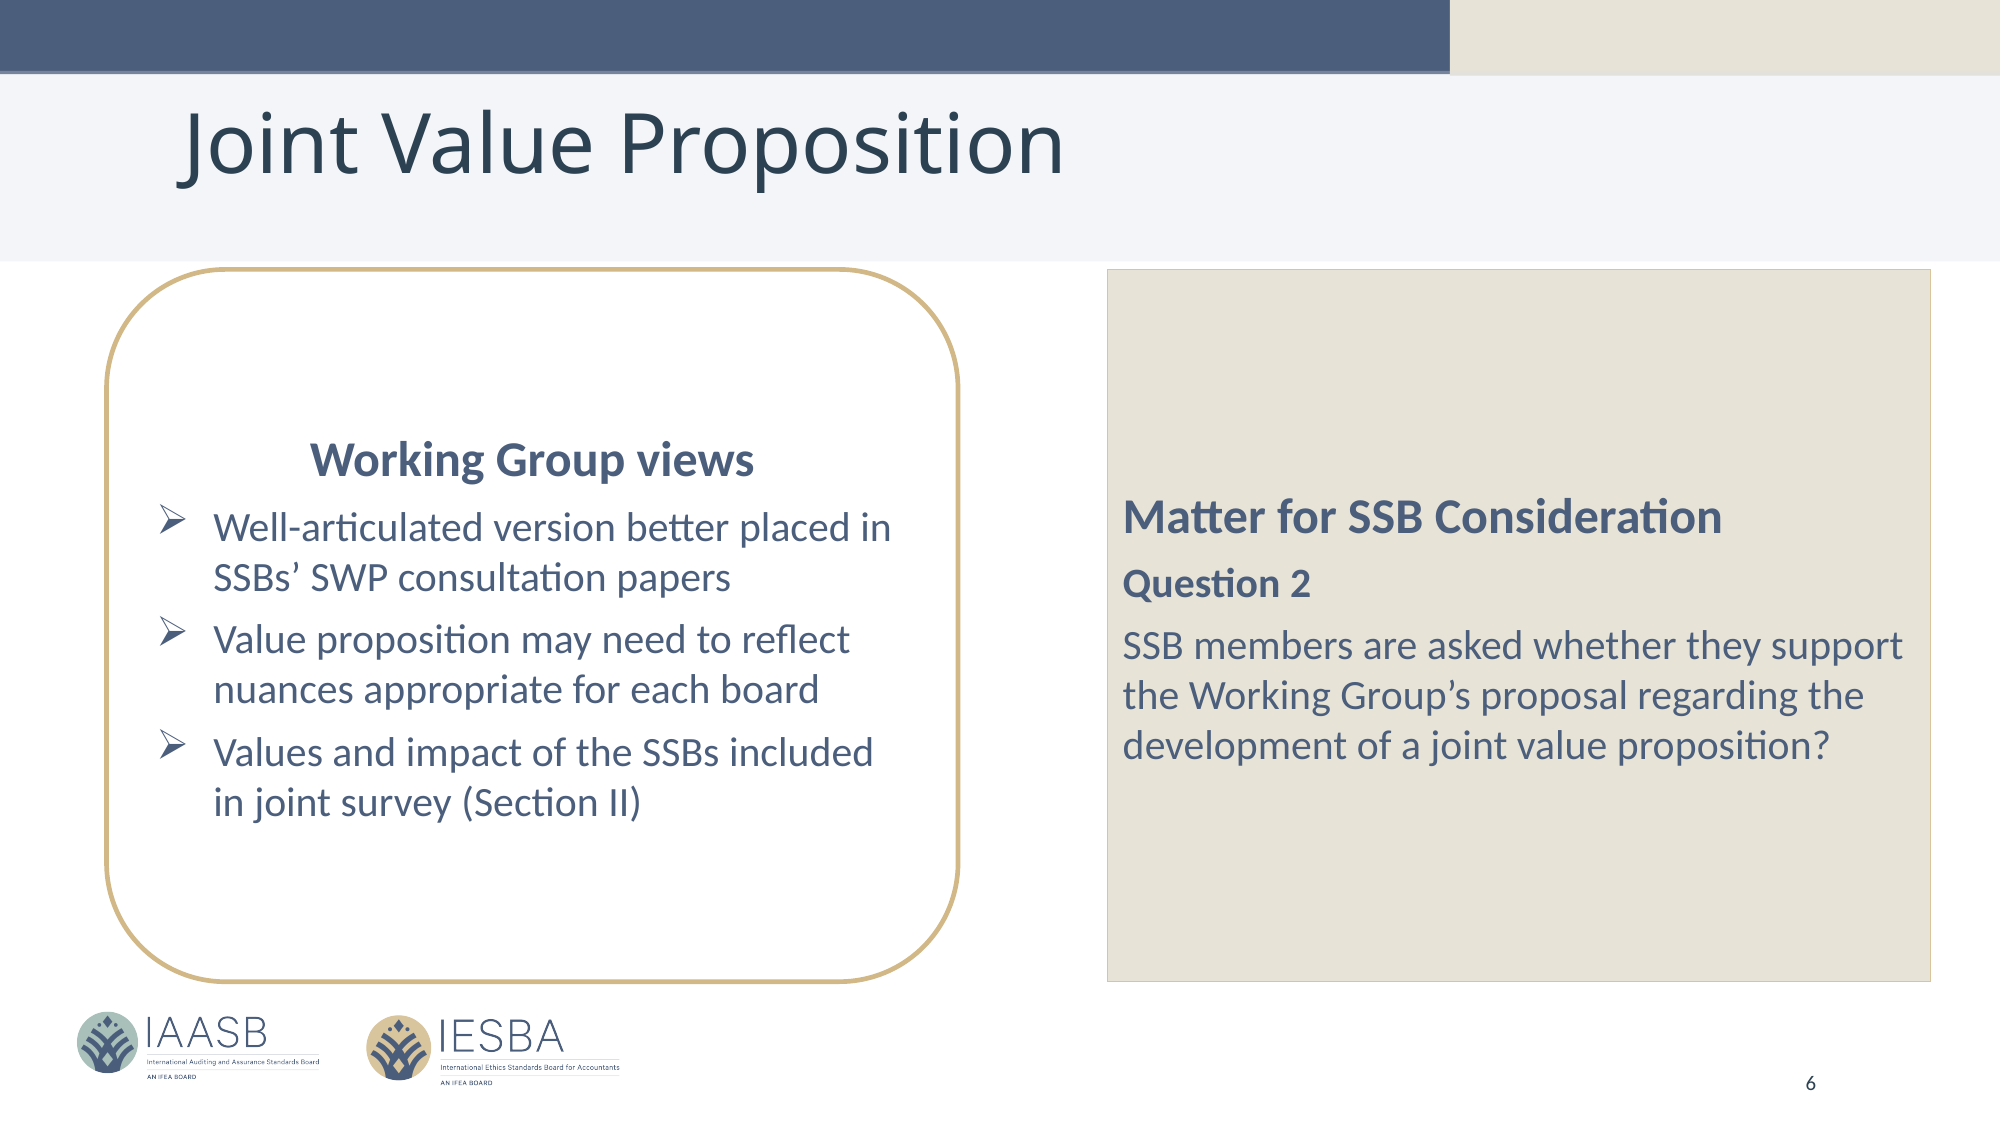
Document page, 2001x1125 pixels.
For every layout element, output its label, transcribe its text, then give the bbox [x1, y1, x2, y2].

slide_number 6 [1760, 1039, 1832, 1125]
text_box Matter for SSB Consideration Question 2 SSB members are asked whether they support the Working Group’s proposal regarding the development of a joint value proposition? [1107, 269, 1931, 982]
picture [61, 999, 331, 1094]
text_box Working Group views Well-articulated version better placed in SSBs’ SWP consultation papers Value proposition may need to reflect nuances appropriate for each board Values and impact of the SSBs included in joint survey (Section II) [106, 269, 959, 982]
title Joint Value Proposition [168, 93, 1832, 185]
picture [354, 999, 636, 1103]
